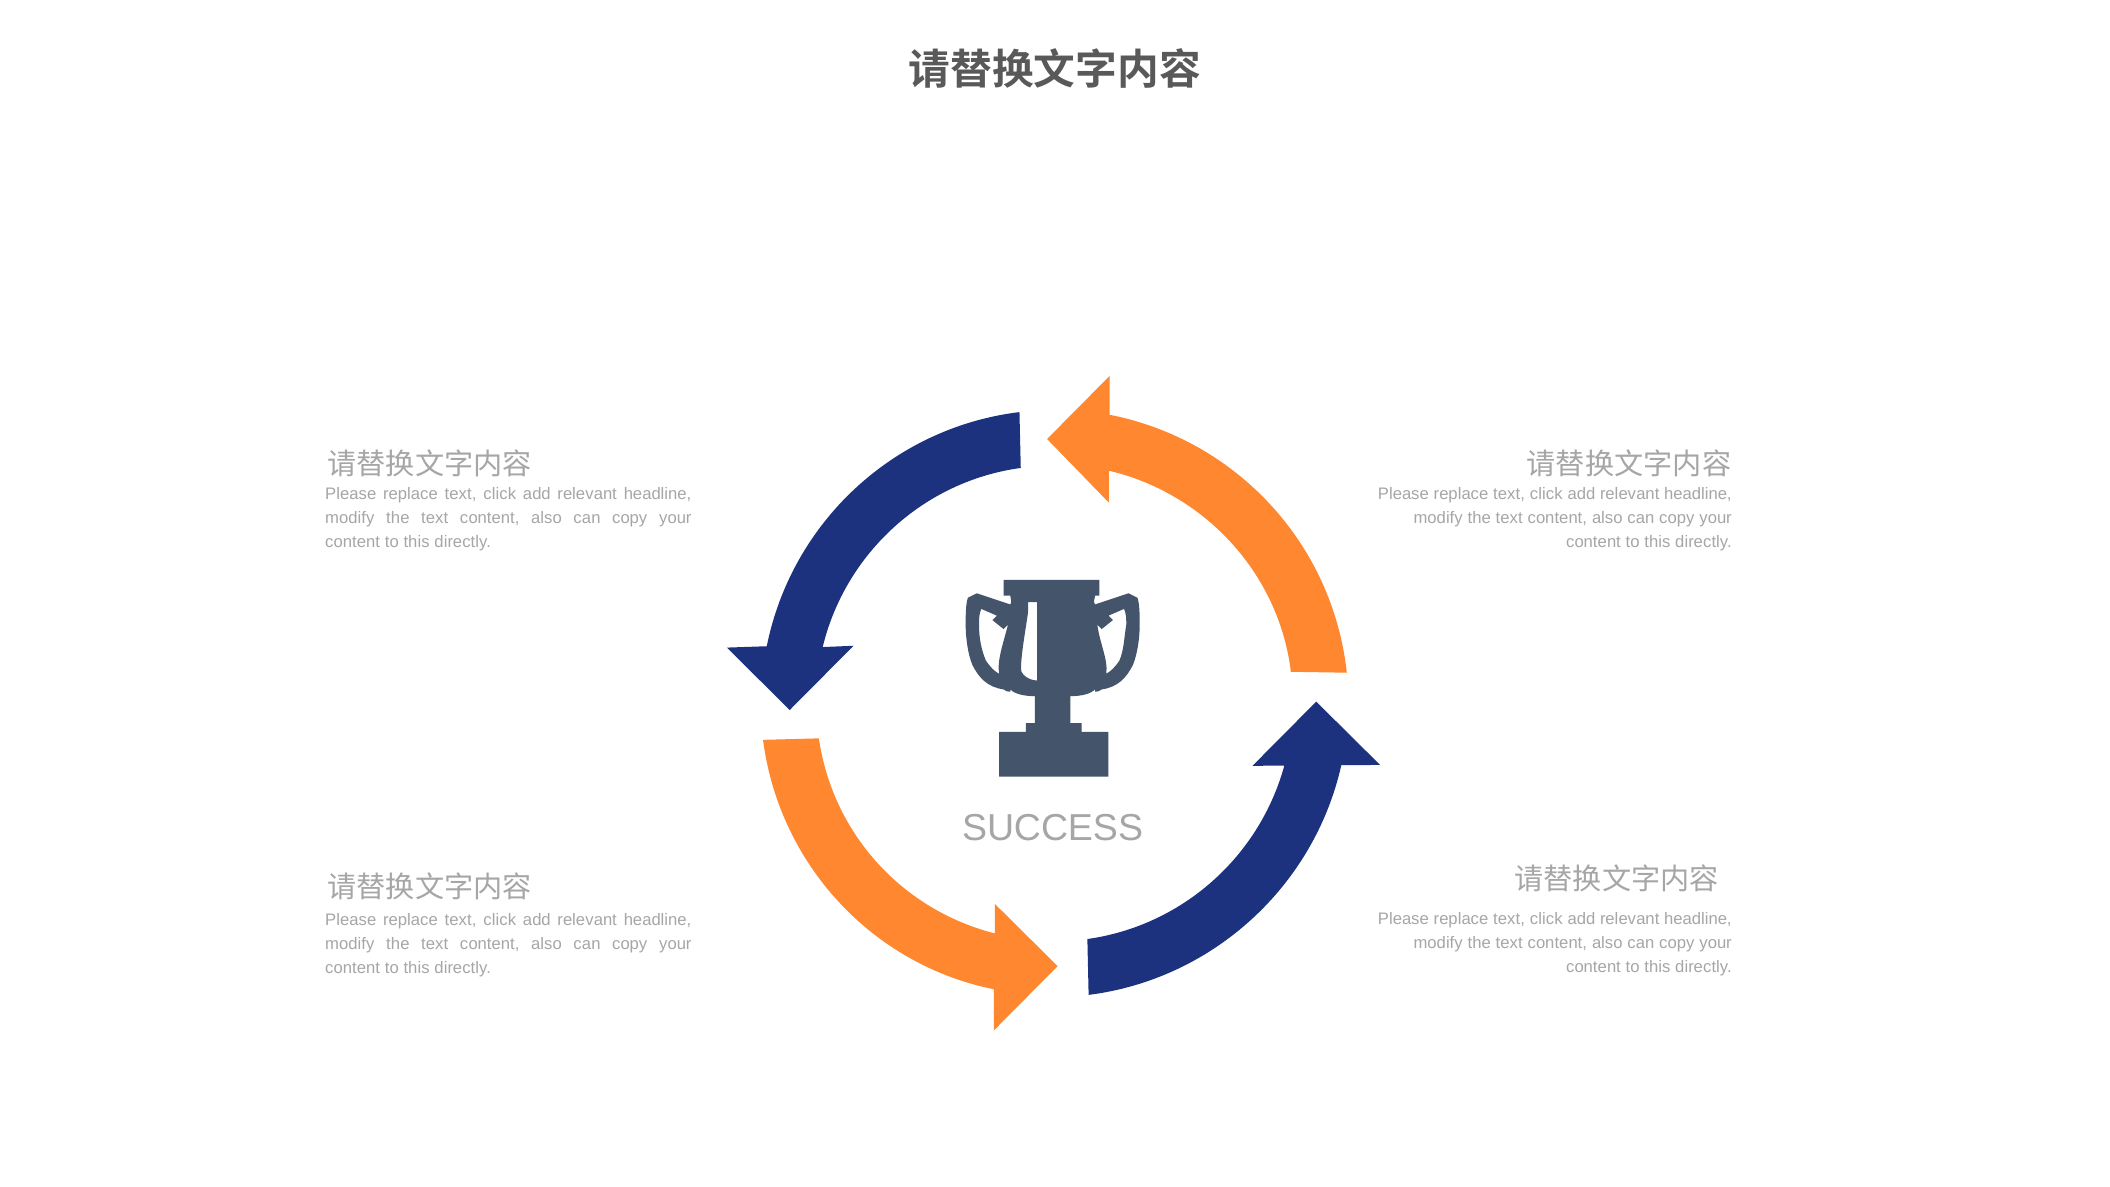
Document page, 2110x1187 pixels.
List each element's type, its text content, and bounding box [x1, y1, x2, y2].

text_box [1361, 845, 1748, 983]
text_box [1361, 431, 1748, 558]
text_box 请替换文字内容 [821, 27, 1289, 99]
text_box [310, 854, 707, 984]
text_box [741, 388, 1369, 1017]
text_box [310, 431, 707, 558]
